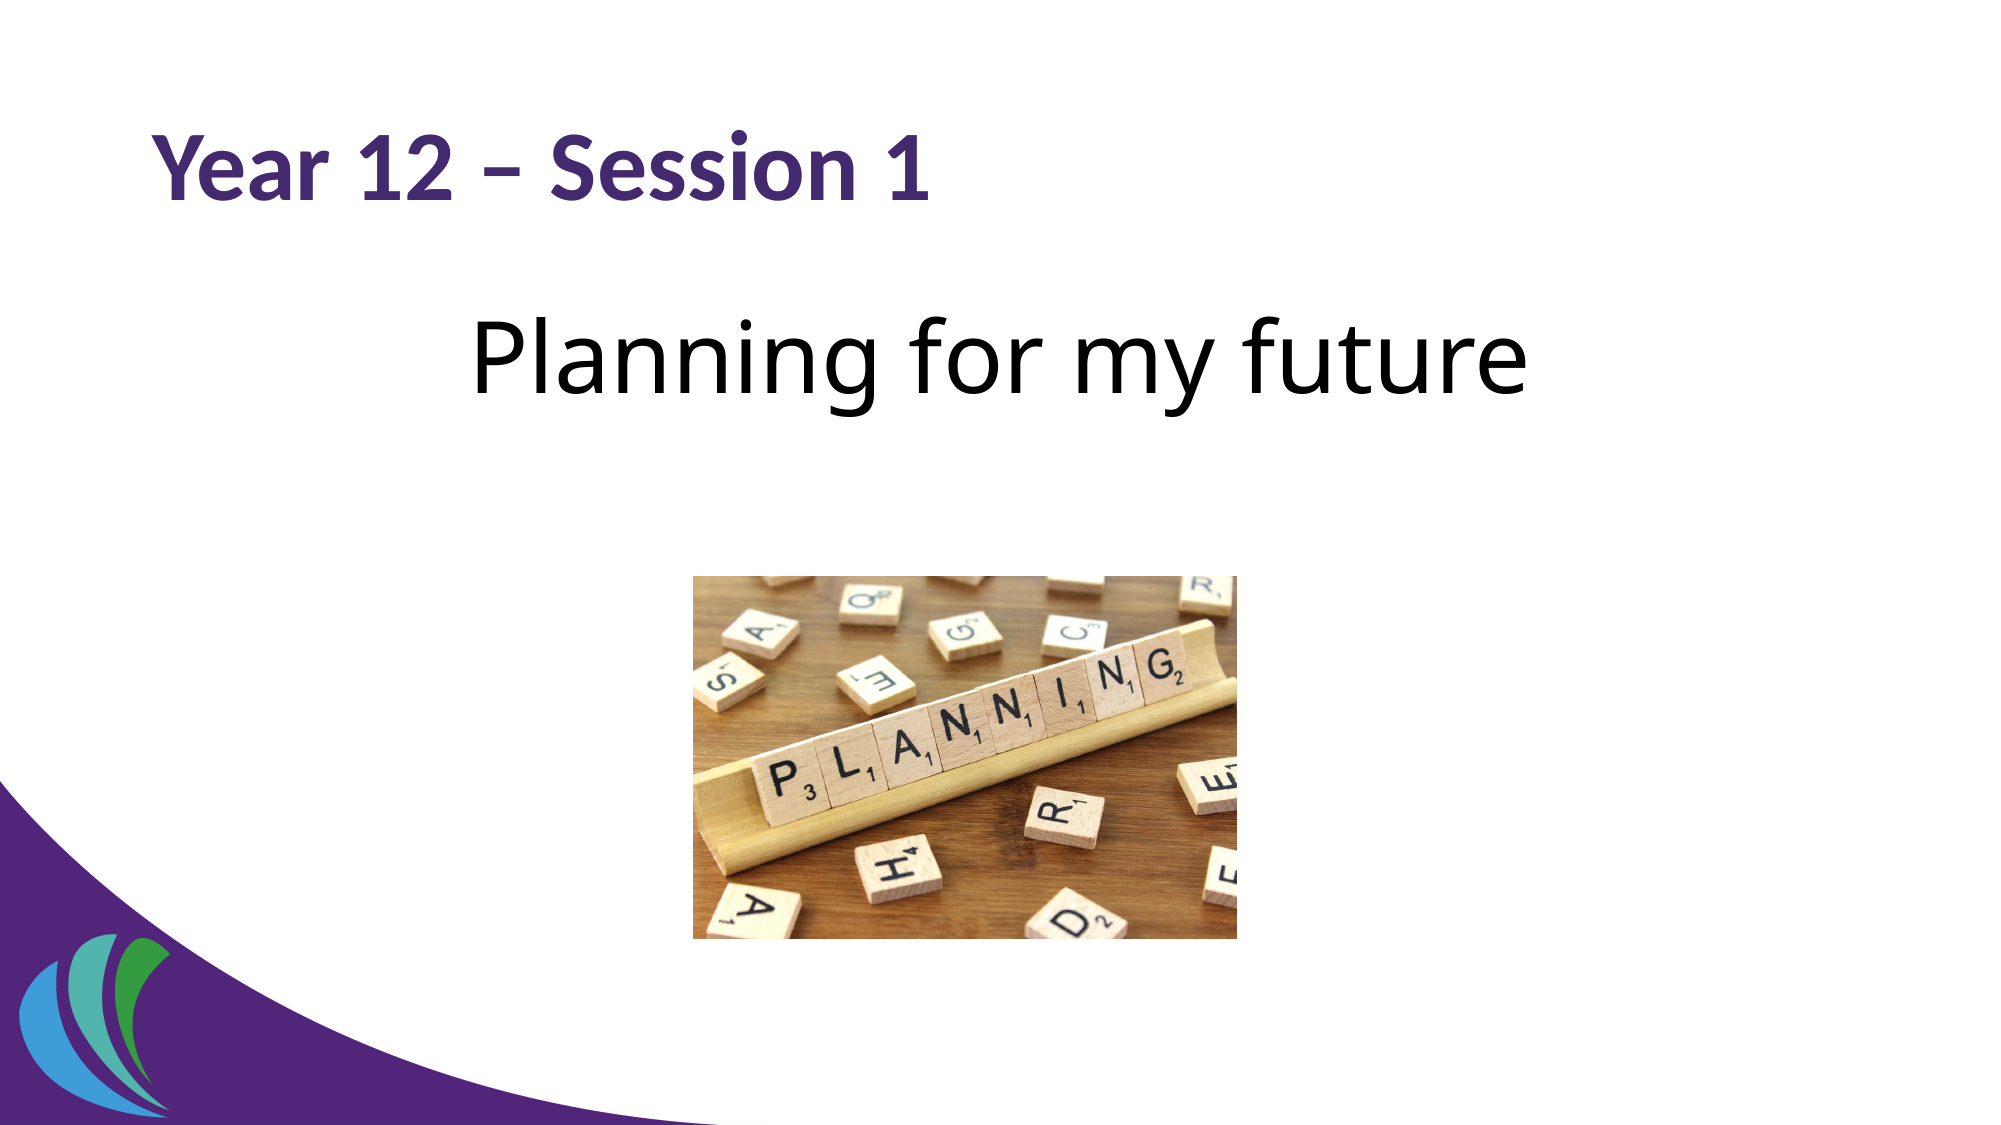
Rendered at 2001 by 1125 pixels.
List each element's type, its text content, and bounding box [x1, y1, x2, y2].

picture [0, 1, 2000, 1125]
list Planning for my future [137, 299, 1863, 1014]
title Year 12 – Session 1 [137, 59, 1863, 278]
